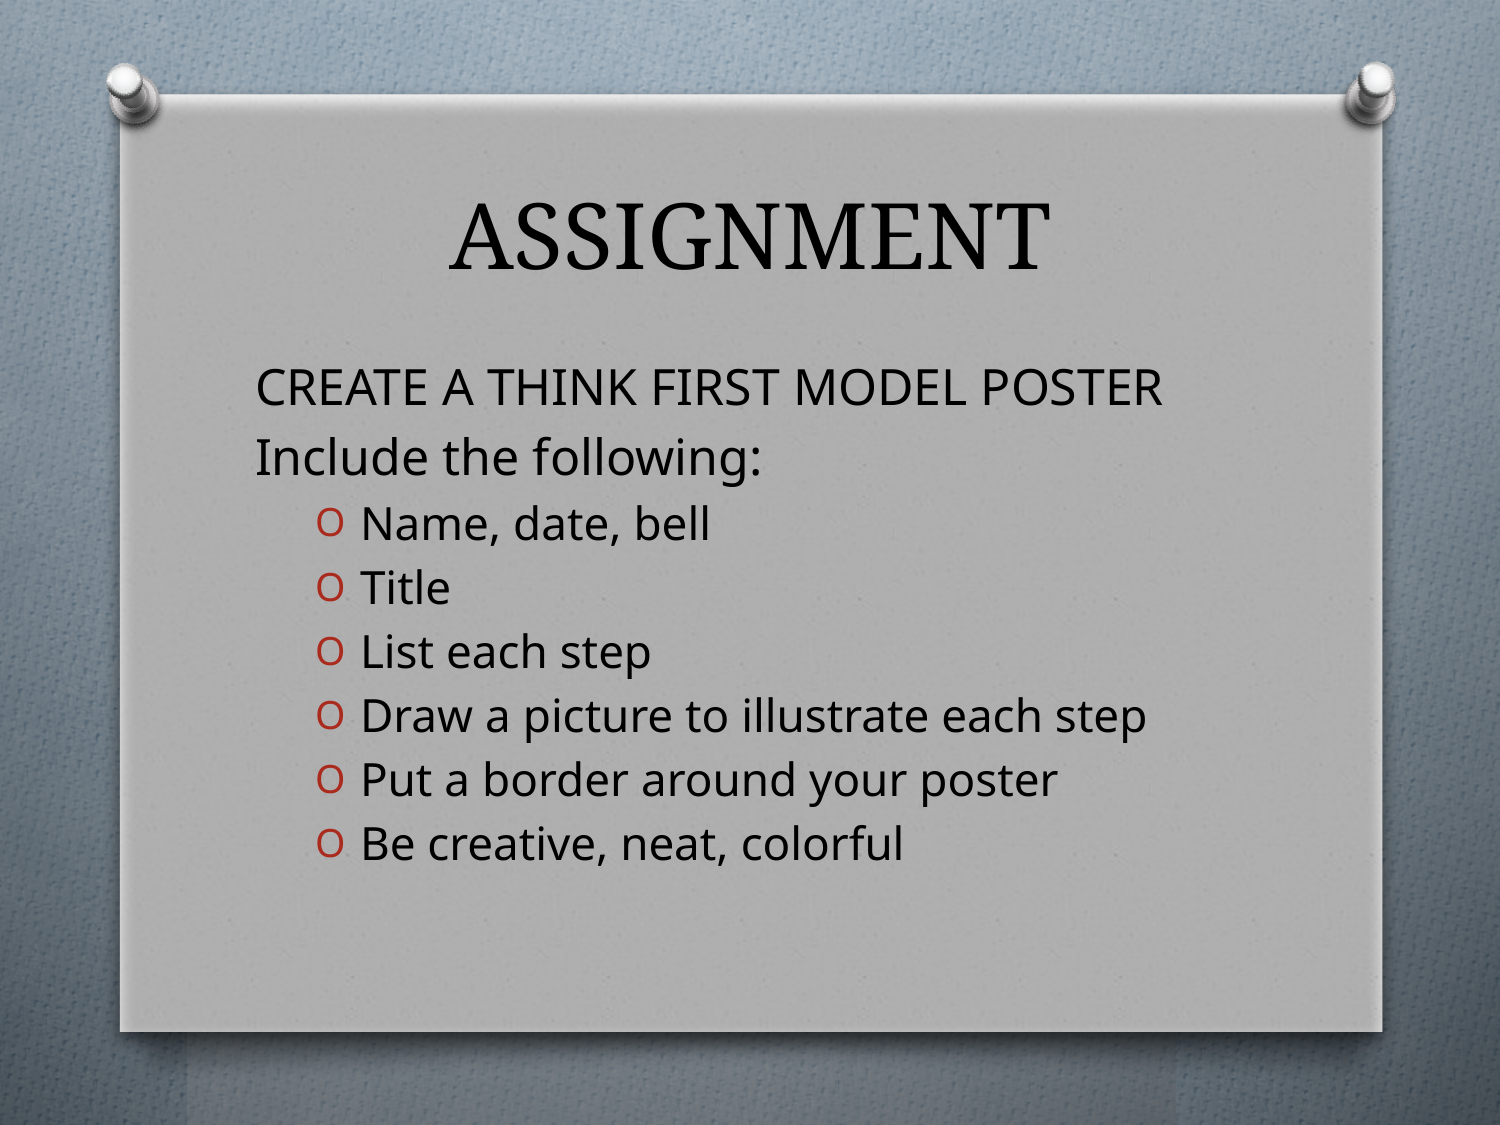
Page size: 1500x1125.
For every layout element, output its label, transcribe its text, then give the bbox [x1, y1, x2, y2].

picture [1317, 35, 1439, 156]
list CREATE A THINK FIRST MODEL POSTER Include the following: Name, date, bell Title List each step Draw a picture to illustrate each step Put a border around your poster Be creative, neat, colorful [240, 347, 1257, 939]
picture [75, 29, 198, 153]
title ASSIGNMENT [179, 134, 1323, 332]
